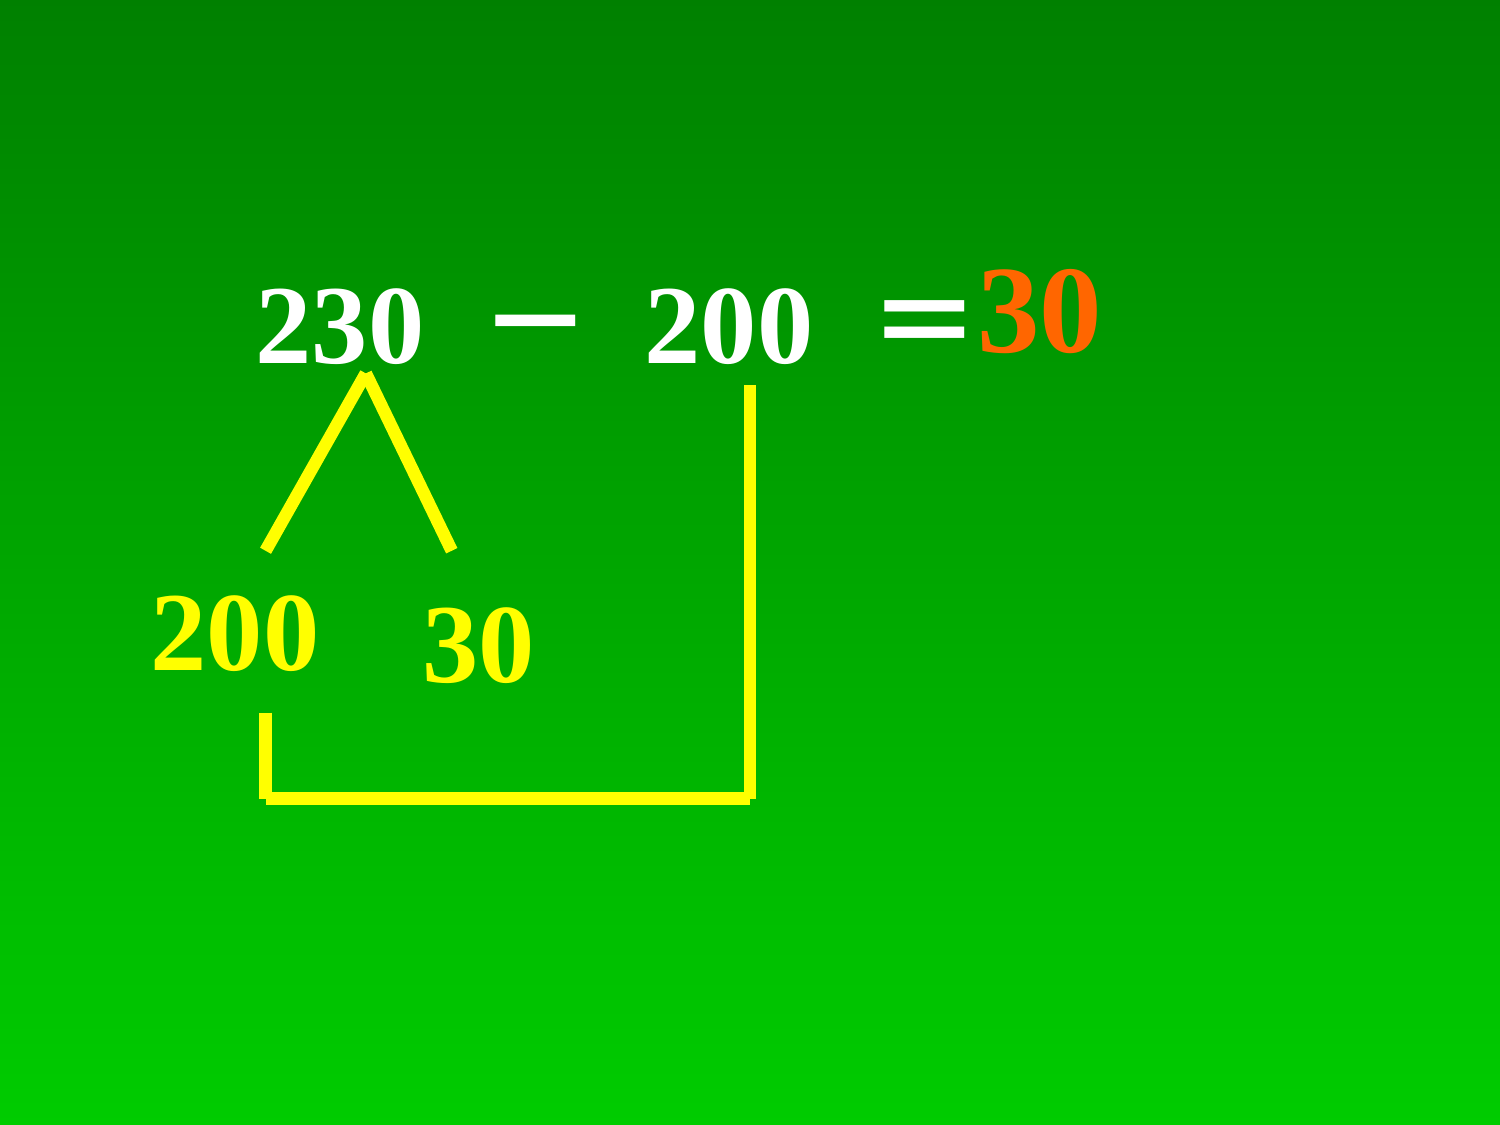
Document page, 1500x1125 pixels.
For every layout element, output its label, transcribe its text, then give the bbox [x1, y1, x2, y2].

text_box 30 [962, 219, 1118, 385]
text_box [265, 385, 751, 799]
text_box 230 － 200 ＝ [240, 243, 996, 394]
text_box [265, 373, 453, 384]
text_box 200 [135, 550, 260, 701]
